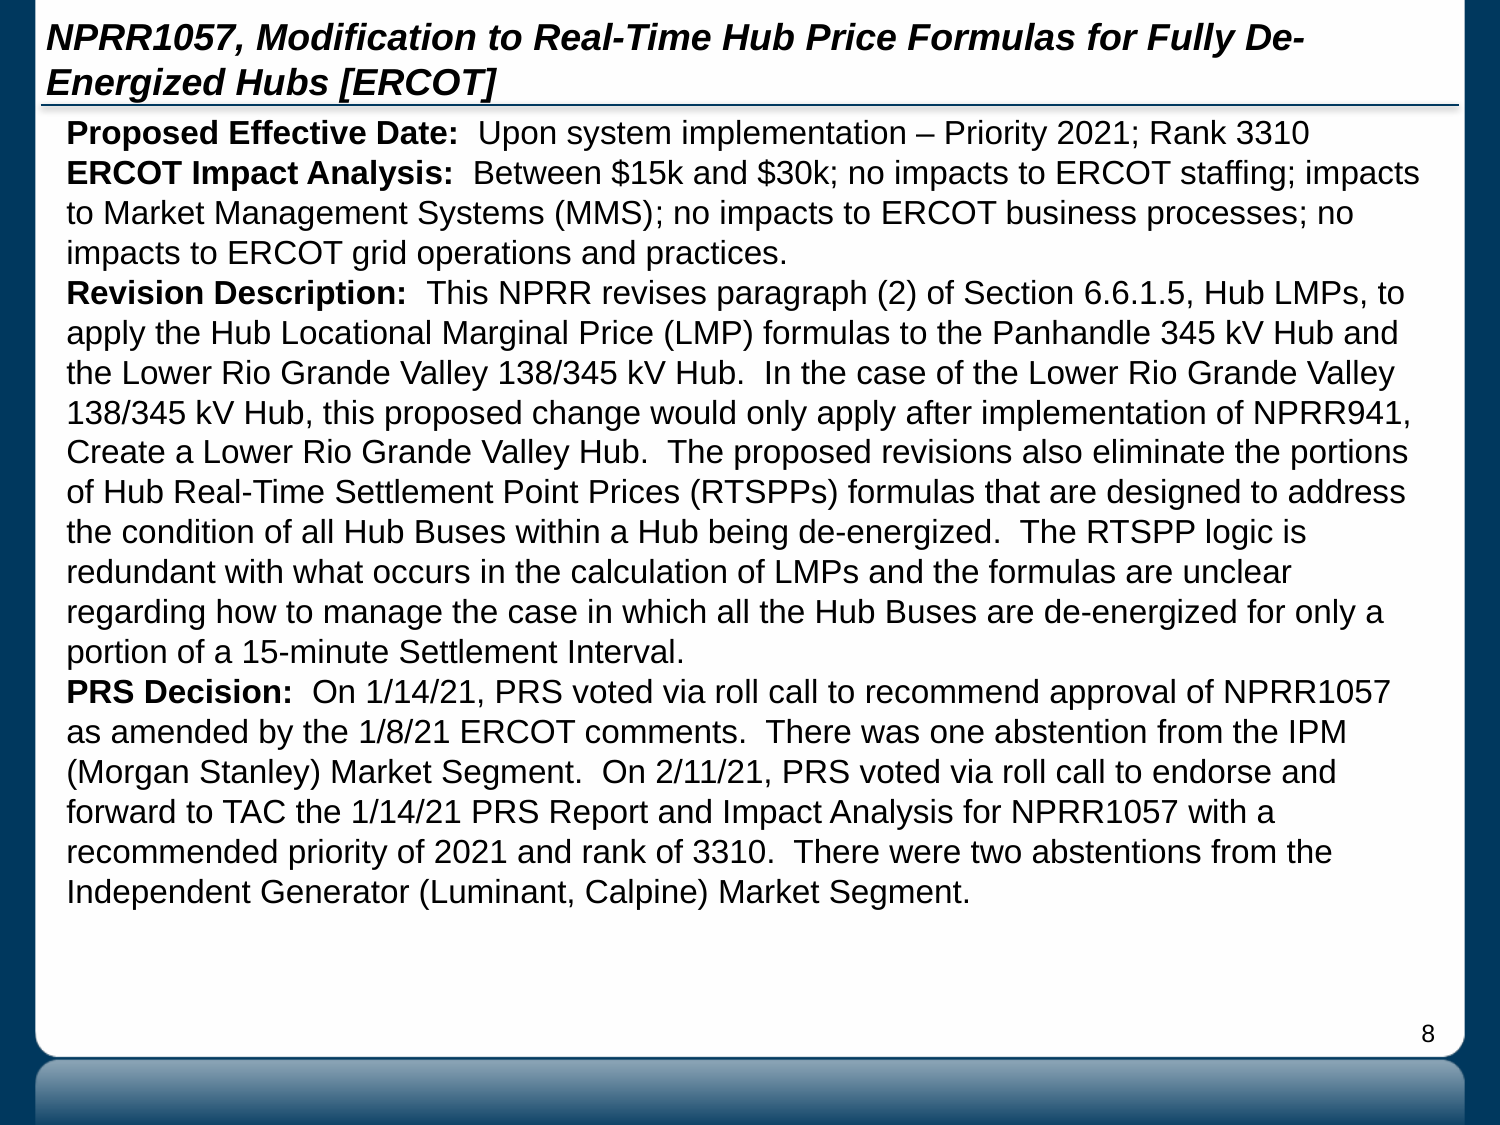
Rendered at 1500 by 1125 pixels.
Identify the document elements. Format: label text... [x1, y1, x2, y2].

picture [35, 0, 1465, 1125]
title NPRR1057, Modification to Real-Time Hub Price Formulas for Fully De-Energized Hubs [ERCOT] [31, 20, 1464, 97]
text_box Proposed Effective Date: Upon system implementation – Priority 2021; Rank 3310 ERCOT Impact Analysis: Between $15k and $30k; no impacts to ERCOT staffing; impacts to Market Management Systems (MMS); no impacts to ERCOT business processes; no impacts to ERCOT grid operations and practices. Revision Description: This NPRR revises paragraph (2) of Section 6.6.1.5, Hub LMPs, to apply the Hub Locational Marginal Price (LMP) formulas to the Panhandle 345 kV Hub and the Lower Rio Grande Valley 138/345 kV Hub. In the case of the Lower Rio Grande Valley 138/345 kV Hub, this proposed change would only apply after implementation of NPRR941, Create a Lower Rio Grande Valley Hub. The proposed revisions also eliminate the portions of Hub Real-Time Settlement Point Prices (RTSPPs) formulas that are designed to address the condition of all Hub Buses within a Hub being de-energized. The RTSPP logic is redundant with what occurs in the calculation of LMPs and the formulas are unclear regarding how to manage the case in which all the Hub Buses are de-energized for only a portion of a 15-minute Settlement Interval. PRS Decision: On 1/14/21, PRS voted via roll call to recommend approval of NPRR1057 as amended by the 1/8/21 ERCOT comments. There was one abstention from the IPM (Morgan Stanley) Market Segment. On 2/11/21, PRS voted via roll call to endorse and forward to TAC the 1/14/21 PRS Report and Impact Analysis for NPRR1057 with a recommended priority of 2021 and rank of 3310. There were two abstentions from the Independent Generator (Luminant, Calpine) Market Segment. [51, 103, 1444, 918]
